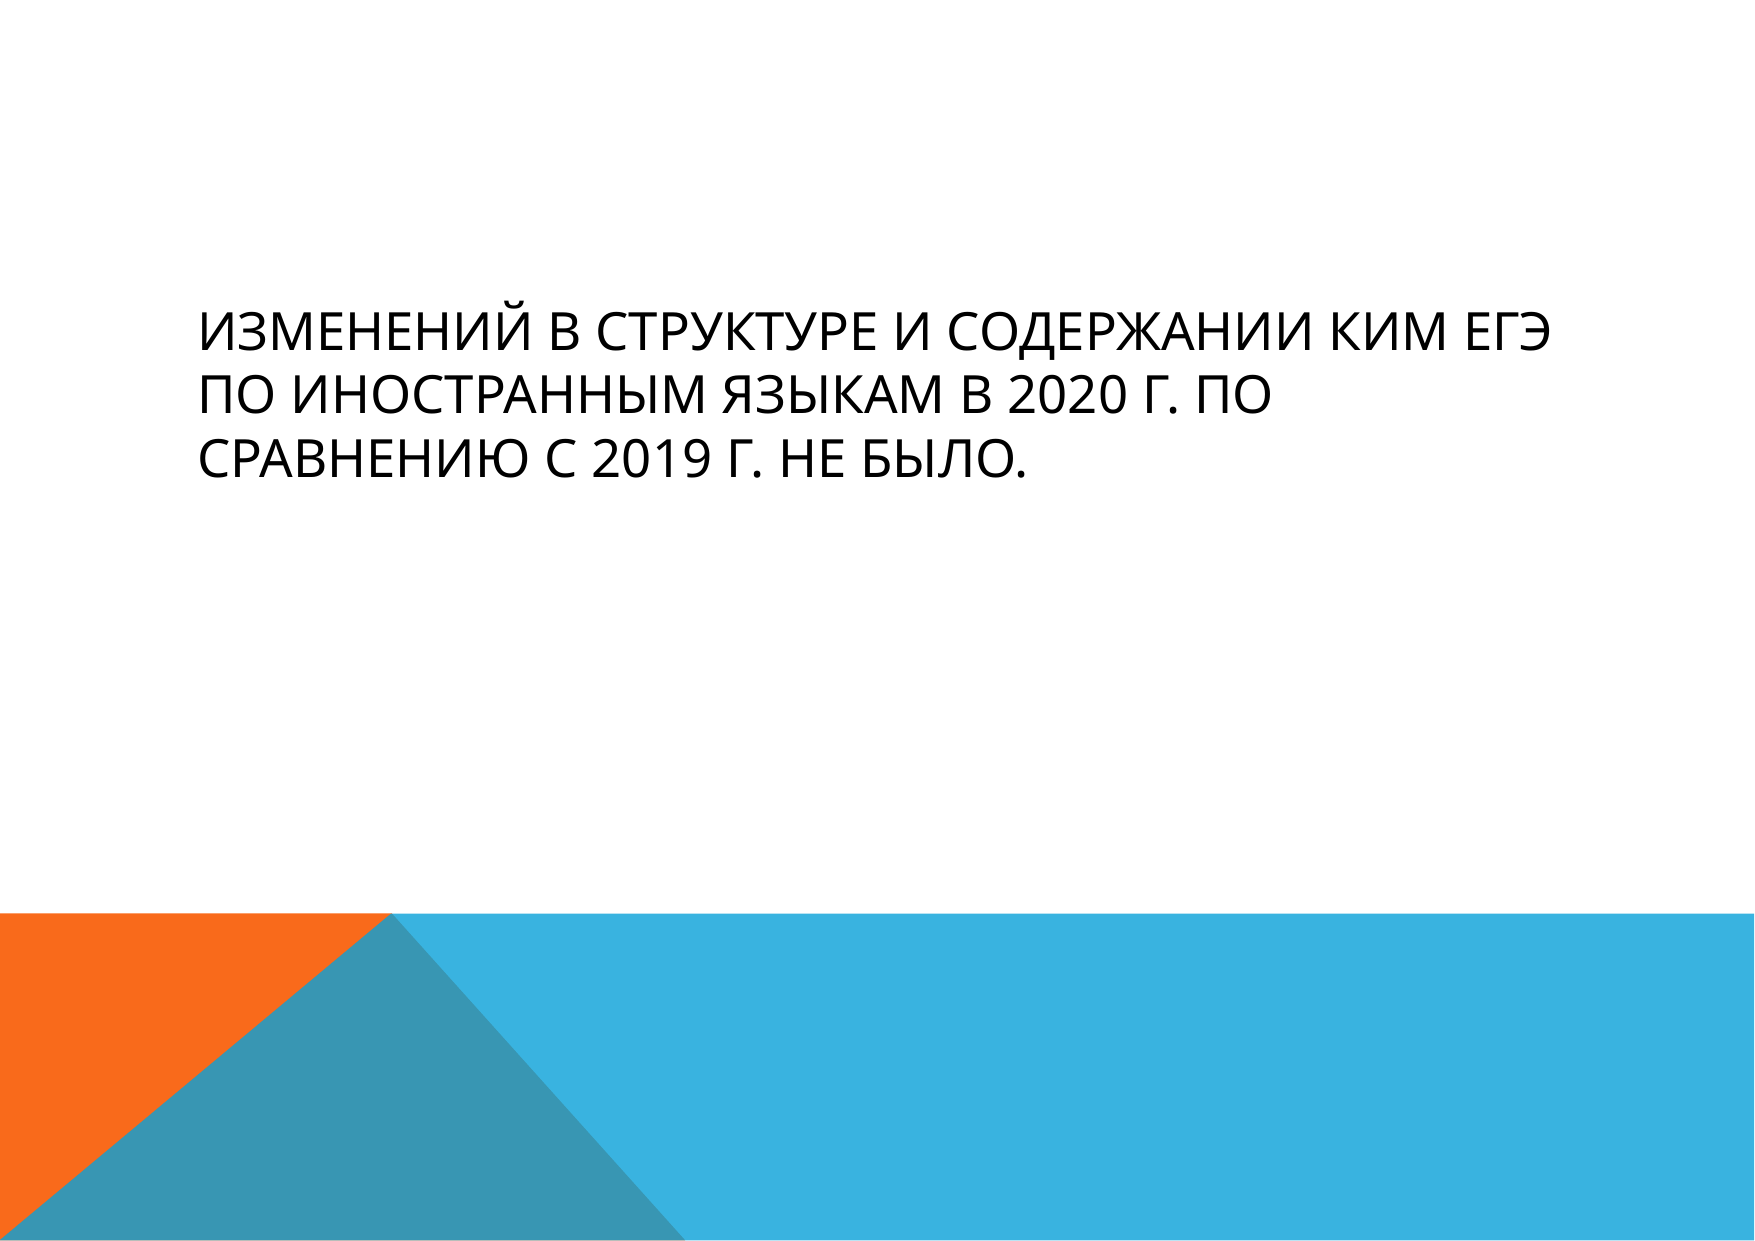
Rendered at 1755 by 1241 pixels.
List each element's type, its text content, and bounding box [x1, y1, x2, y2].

title Изменений в структуре и содержании КИМ ЕГЭ по иностранным языкам в 2020 г. ПО СРАВНЕНИЮ С 2019 Г. НЕ БЫЛО. [180, 289, 1634, 497]
